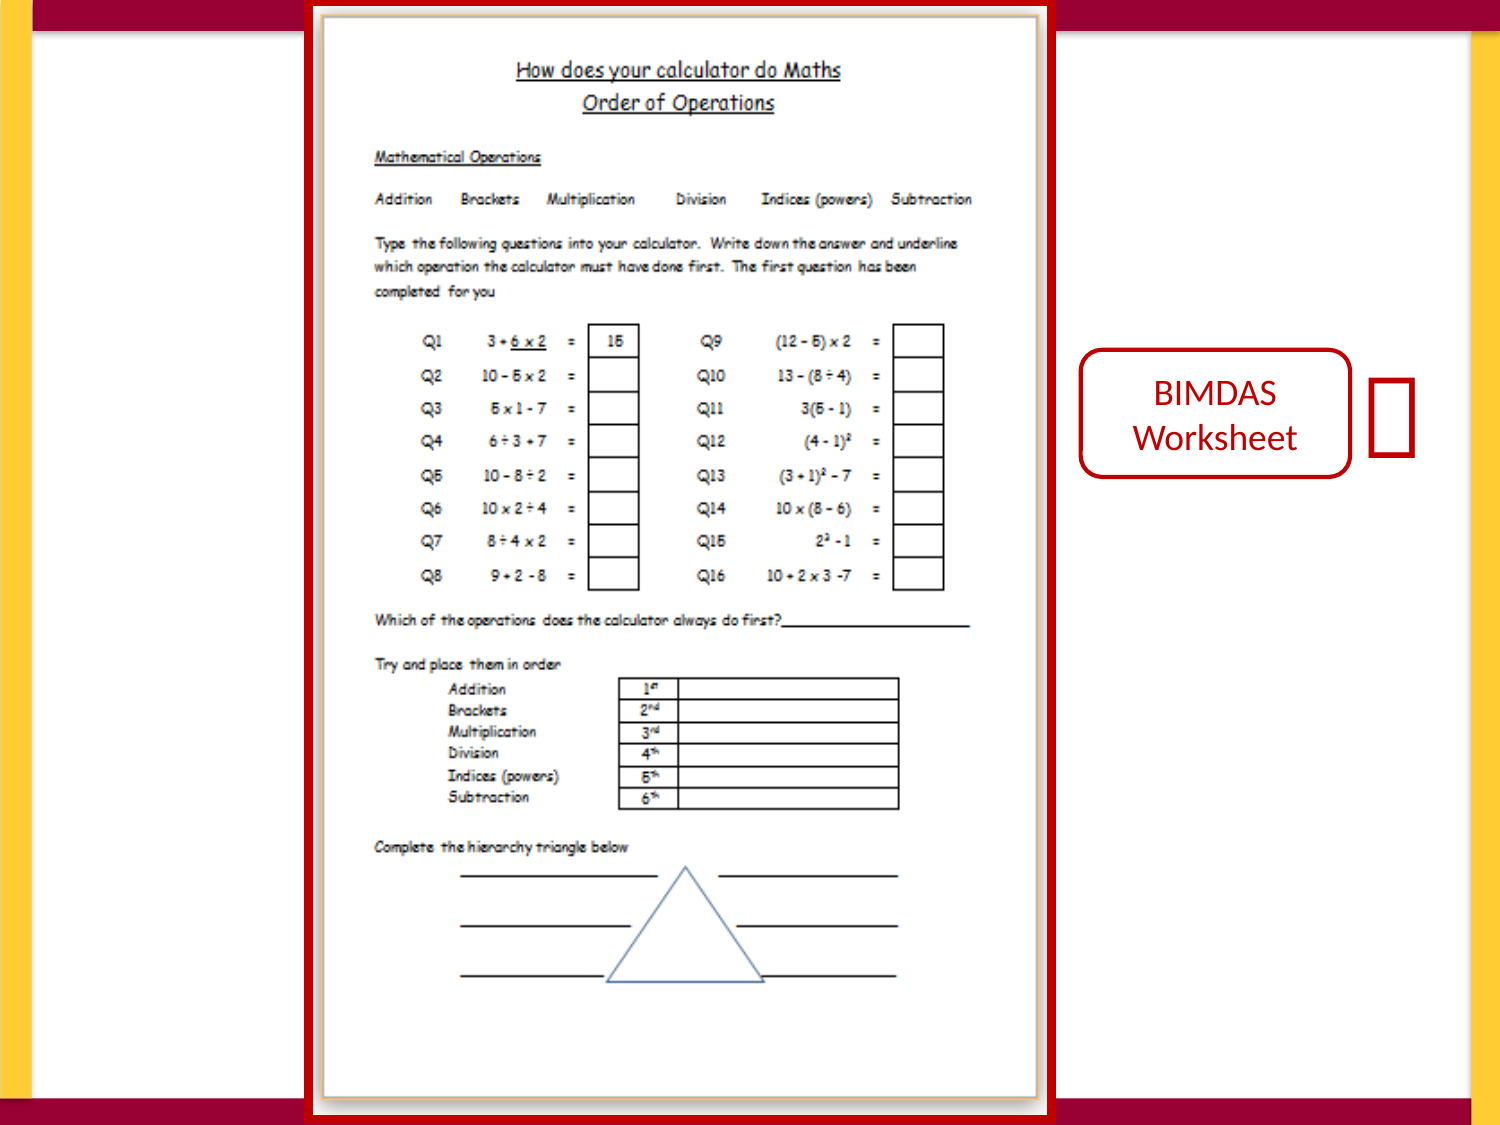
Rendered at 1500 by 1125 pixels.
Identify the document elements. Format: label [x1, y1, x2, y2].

picture [312, 5, 1047, 1116]
text_box [1080, 349, 1482, 478]
